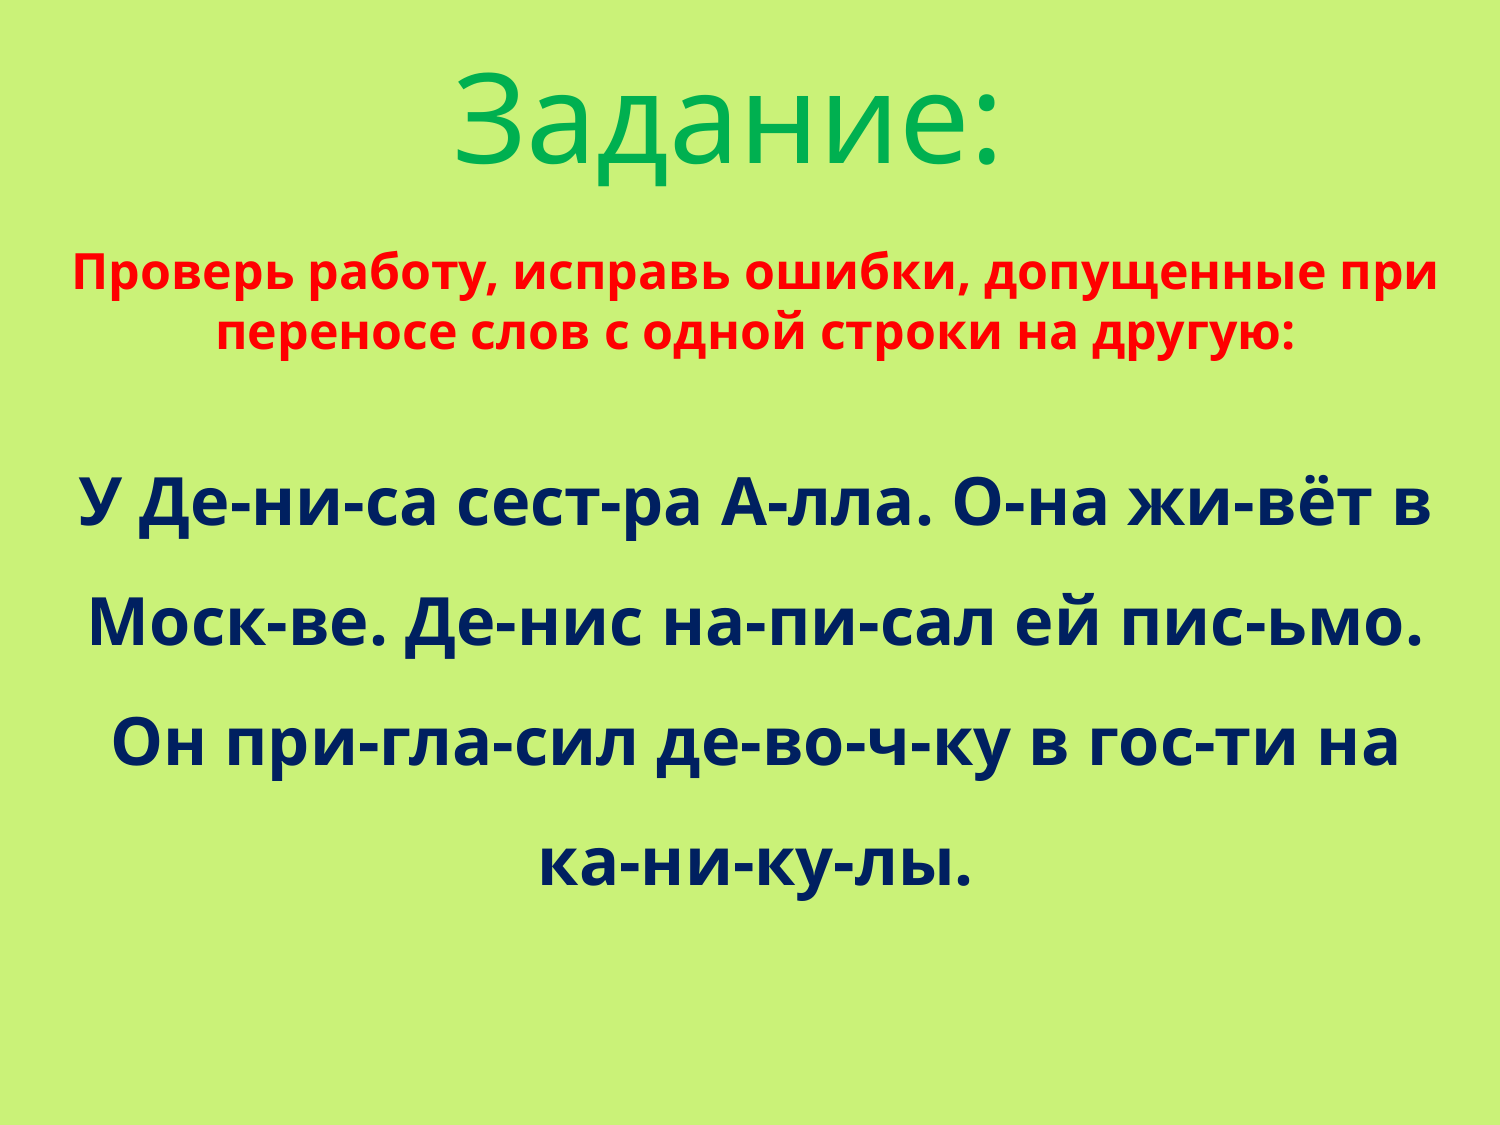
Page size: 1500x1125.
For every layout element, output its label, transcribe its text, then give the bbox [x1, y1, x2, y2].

text_box Проверь работу, исправь ошибки, допущенные при переносе слов с одной строки на другую: У Де-ни-са сест-ра А-лла. О-на жи-вёт в Моск-ве. Де-нис на-пи-сал ей пис-ьмо. Он при-гла-сил де-во-ч-ку в гос-ти на ка-ни-ку-лы. [53, 231, 1459, 907]
text_box Задание: [438, 30, 1020, 231]
